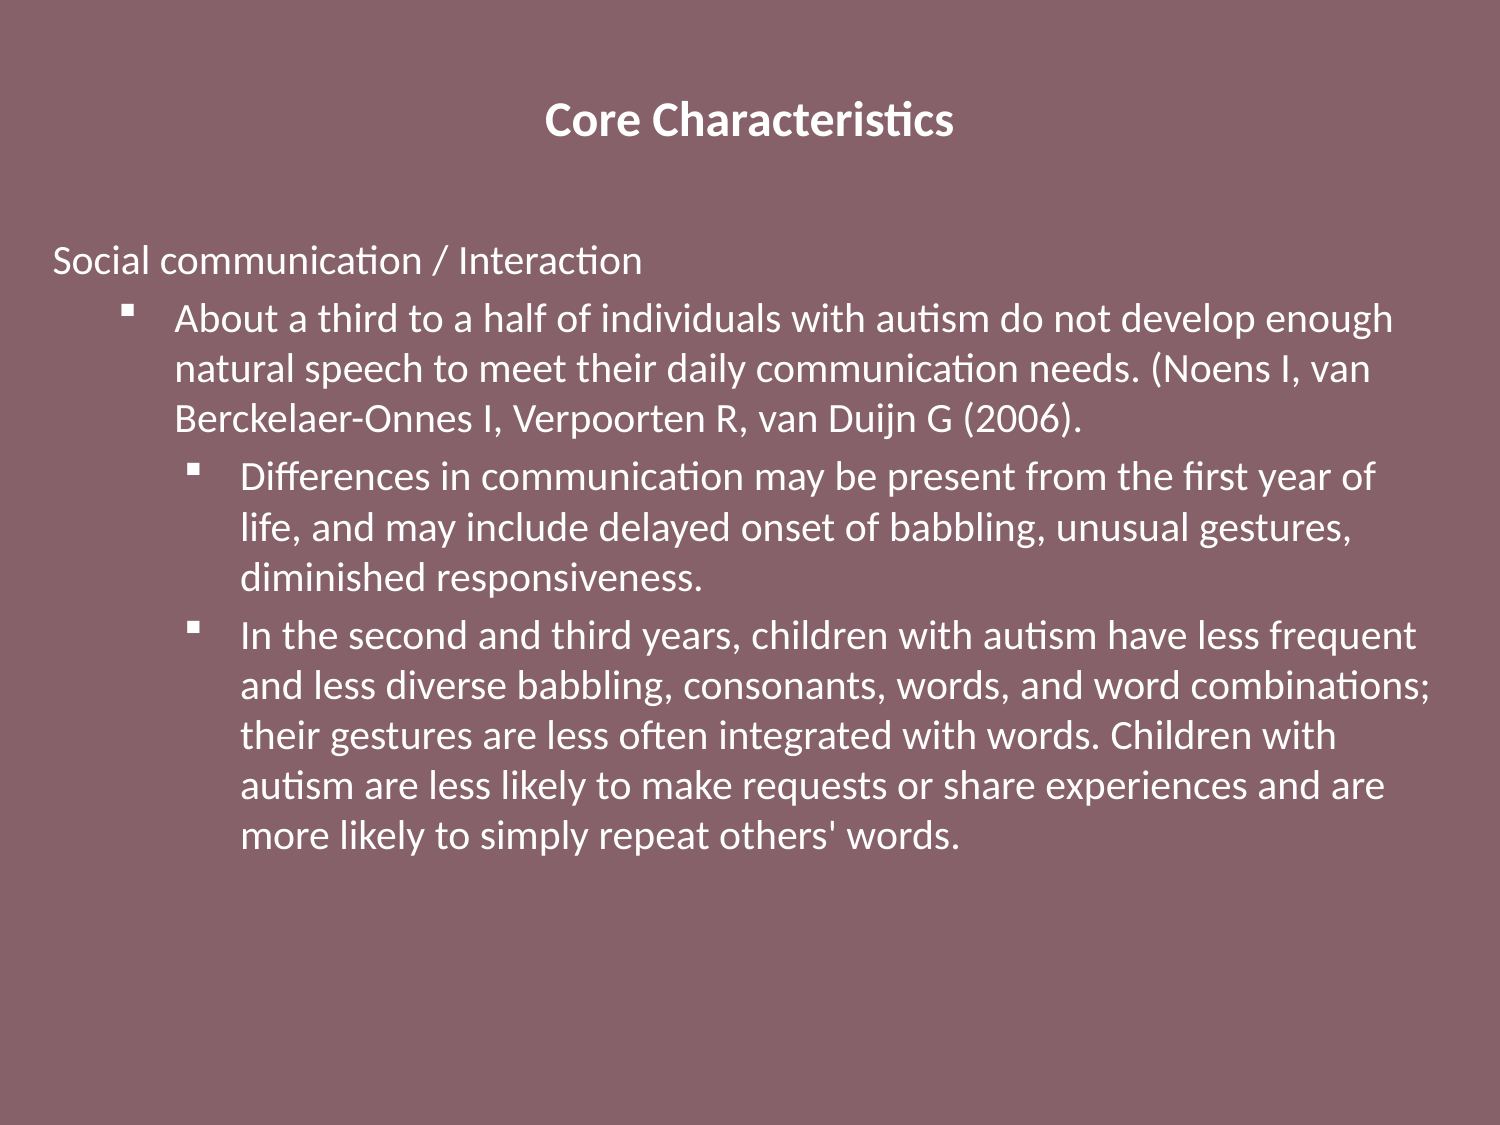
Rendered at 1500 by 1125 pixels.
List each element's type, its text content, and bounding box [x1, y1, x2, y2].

list Social communication / Interaction About a third to a half of individuals with autism do not develop enough natural speech to meet their daily communication needs. (Noens I, van Berckelaer-Onnes I, Verpoorten R, van Duijn G (2006). Differences in communication may be present from the first year of life, and may include delayed onset of babbling, unusual gestures, diminished responsiveness. In the second and third years, children with autism have less frequent and less diverse babbling, consonants, words, and word combinations; their gestures are less often integrated with words. Children with autism are less likely to make requests or share experiences and are more likely to simply repeat others' words. [37, 224, 1463, 1013]
title Core Characteristics [75, 45, 1425, 188]
